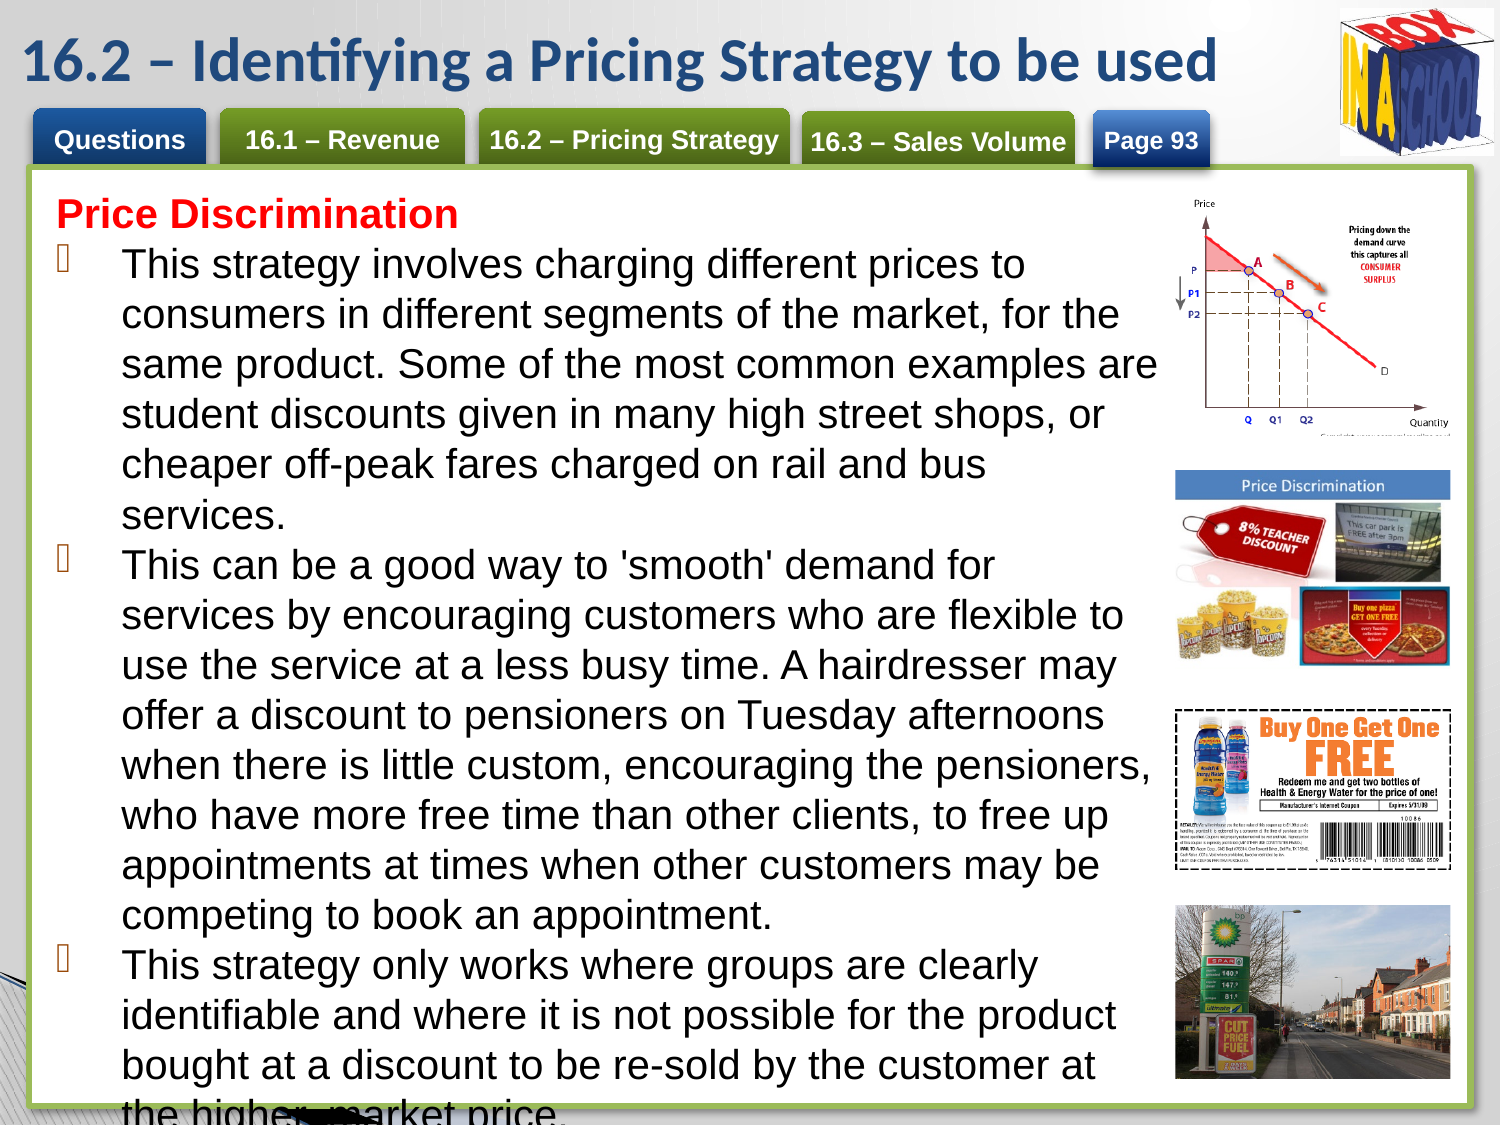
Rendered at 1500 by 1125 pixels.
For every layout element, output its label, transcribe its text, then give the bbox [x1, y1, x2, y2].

picture [1174, 904, 1451, 1080]
title 16.2 – Identifying a Pricing Strategy to be used [5, 11, 1270, 102]
text_box Page 93 [1092, 109, 1211, 167]
picture [1174, 192, 1451, 436]
picture [1340, 8, 1495, 156]
text_box Price Discrimination This strategy involves charging different prices to consumers in different segments of the market, for the same product. Some of the most common examples are student discounts given in many high street shops, or cheaper off-peak fares charged on rail and bus services. This can be a good way to 'smooth' demand for services by encouraging customers who are flexible to use the service at a less busy time. A hairdresser may offer a discount to pensioners on Tuesday afternoons when there is little custom, encouraging the pensioners, who have more free time than other clients, to free up appointments at times when other customers may be competing to book an appointment. This strategy only works where groups are clearly identifiable and where it is not possible for the product bought at a discount to be re-sold by the customer at the higher, market price. [41, 179, 1176, 1125]
picture [1174, 708, 1451, 870]
picture [1174, 470, 1451, 670]
